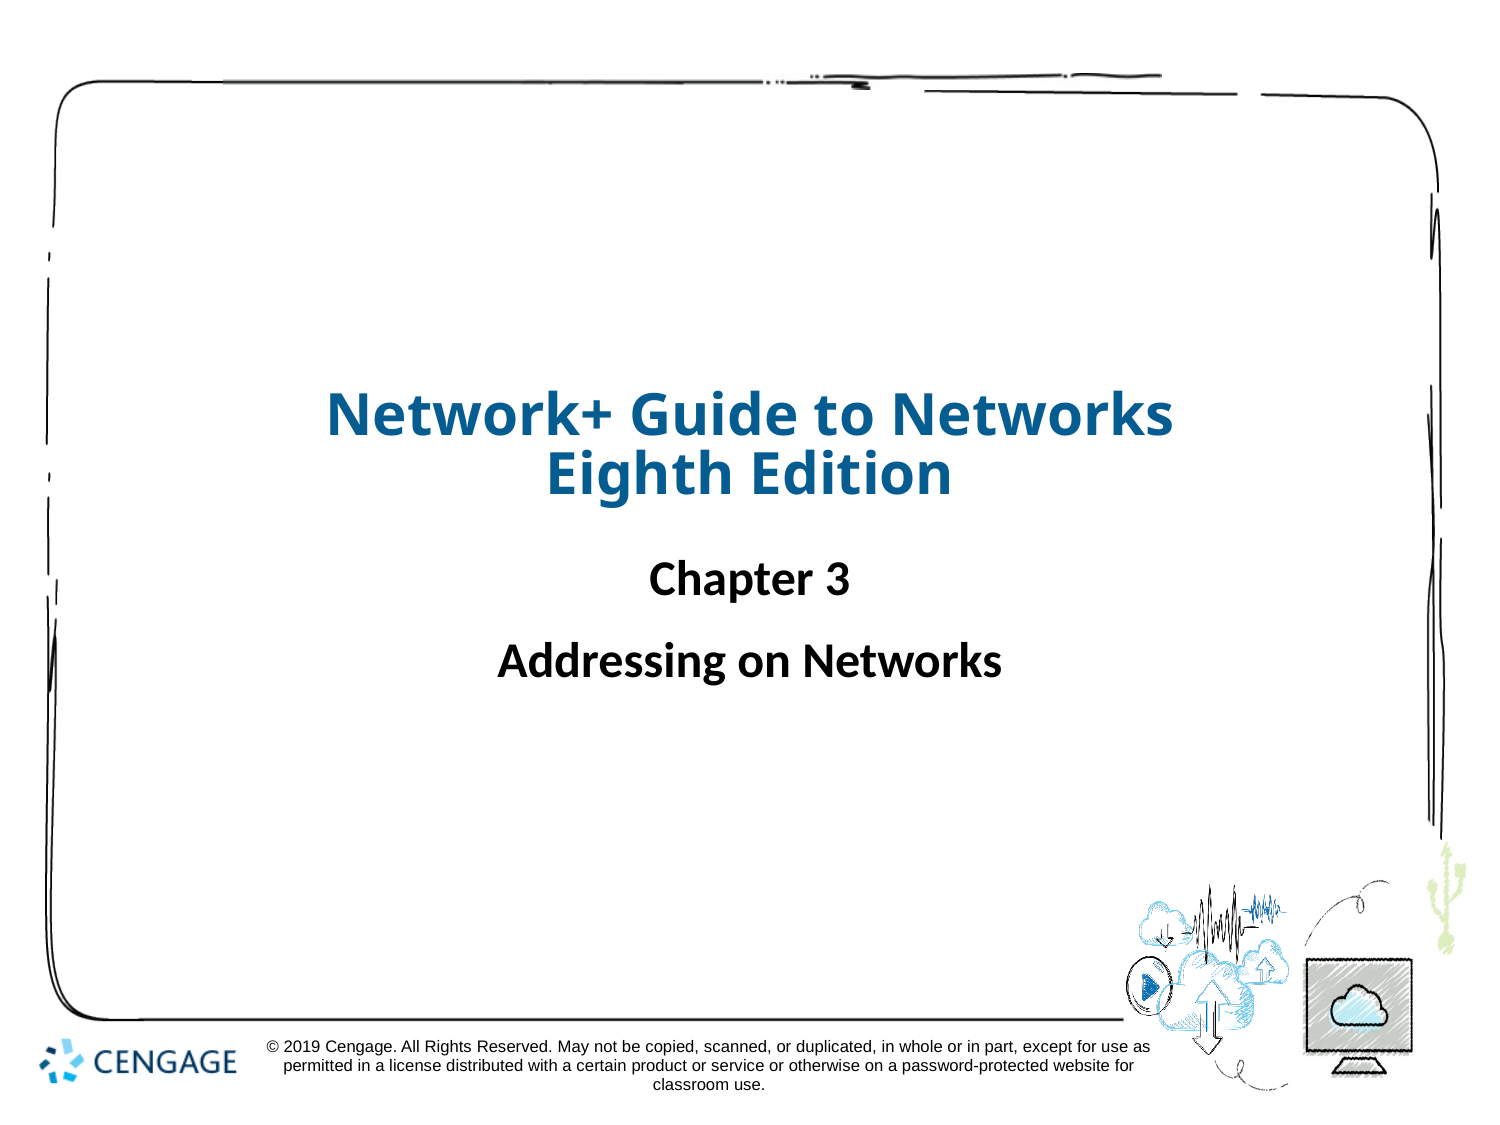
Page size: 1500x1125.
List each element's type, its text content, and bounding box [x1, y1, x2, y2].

subtitle Chapter 3 Addressing on Networks [114, 549, 1386, 691]
title Network+ Guide to Networks Eighth Edition [114, 387, 1386, 507]
picture [19, 41, 1475, 1118]
list © 2019 Cengage. All Rights Reserved. May not be copied, scanned, or duplicated, in whole or in part, except for use as permitted in a license distributed with a certain product or service or otherwise on a password-protected website for classroom use. [243, 1037, 1175, 1096]
picture [1302, 863, 1413, 1079]
